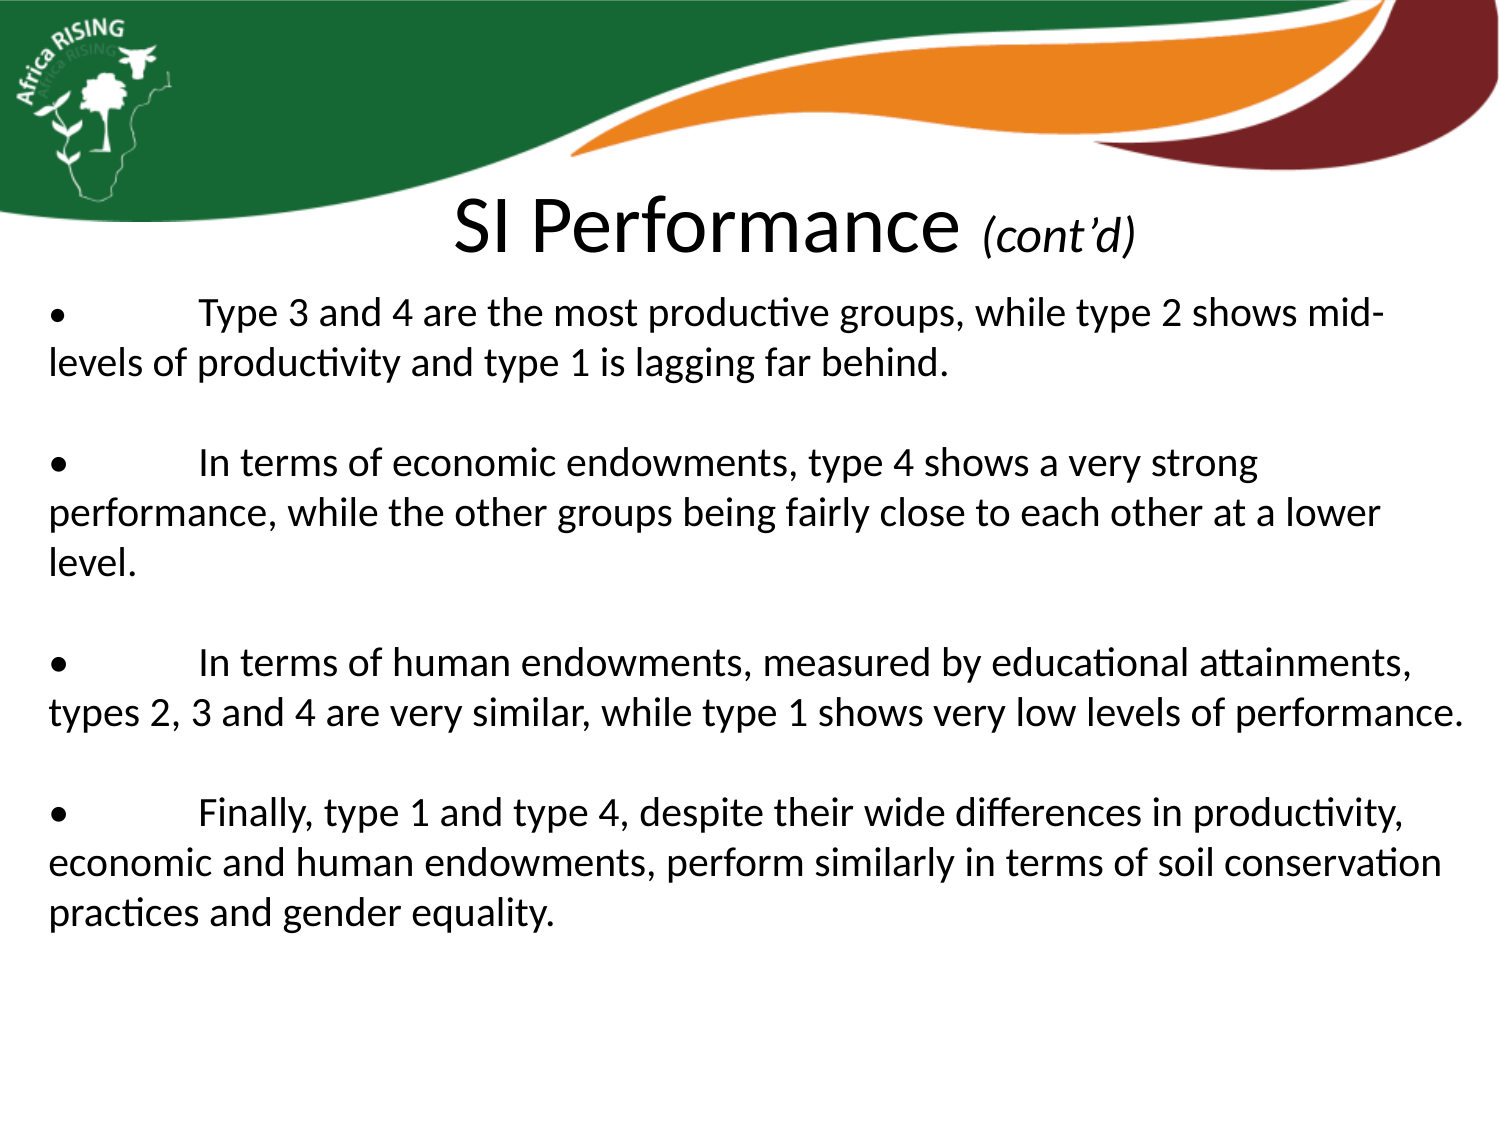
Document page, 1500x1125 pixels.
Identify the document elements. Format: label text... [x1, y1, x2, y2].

picture [0, 0, 1499, 222]
text_box • Type 3 and 4 are the most productive groups, while type 2 shows mid-levels of productivity and type 1 is lagging far behind. • In terms of economic endowments, type 4 shows a very strong performance, while the other groups being fairly close to each other at a lower level. • In terms of human endowments, measured by educational attainments, types 2, 3 and 4 are very similar, while type 1 shows very low levels of performance. • Finally, type 1 and type 4, despite their wide differences in productivity, economic and human endowments, perform similarly in terms of soil conservation practices and gender equality. [33, 277, 1482, 943]
title SI Performance (cont’d) [438, 162, 1500, 278]
